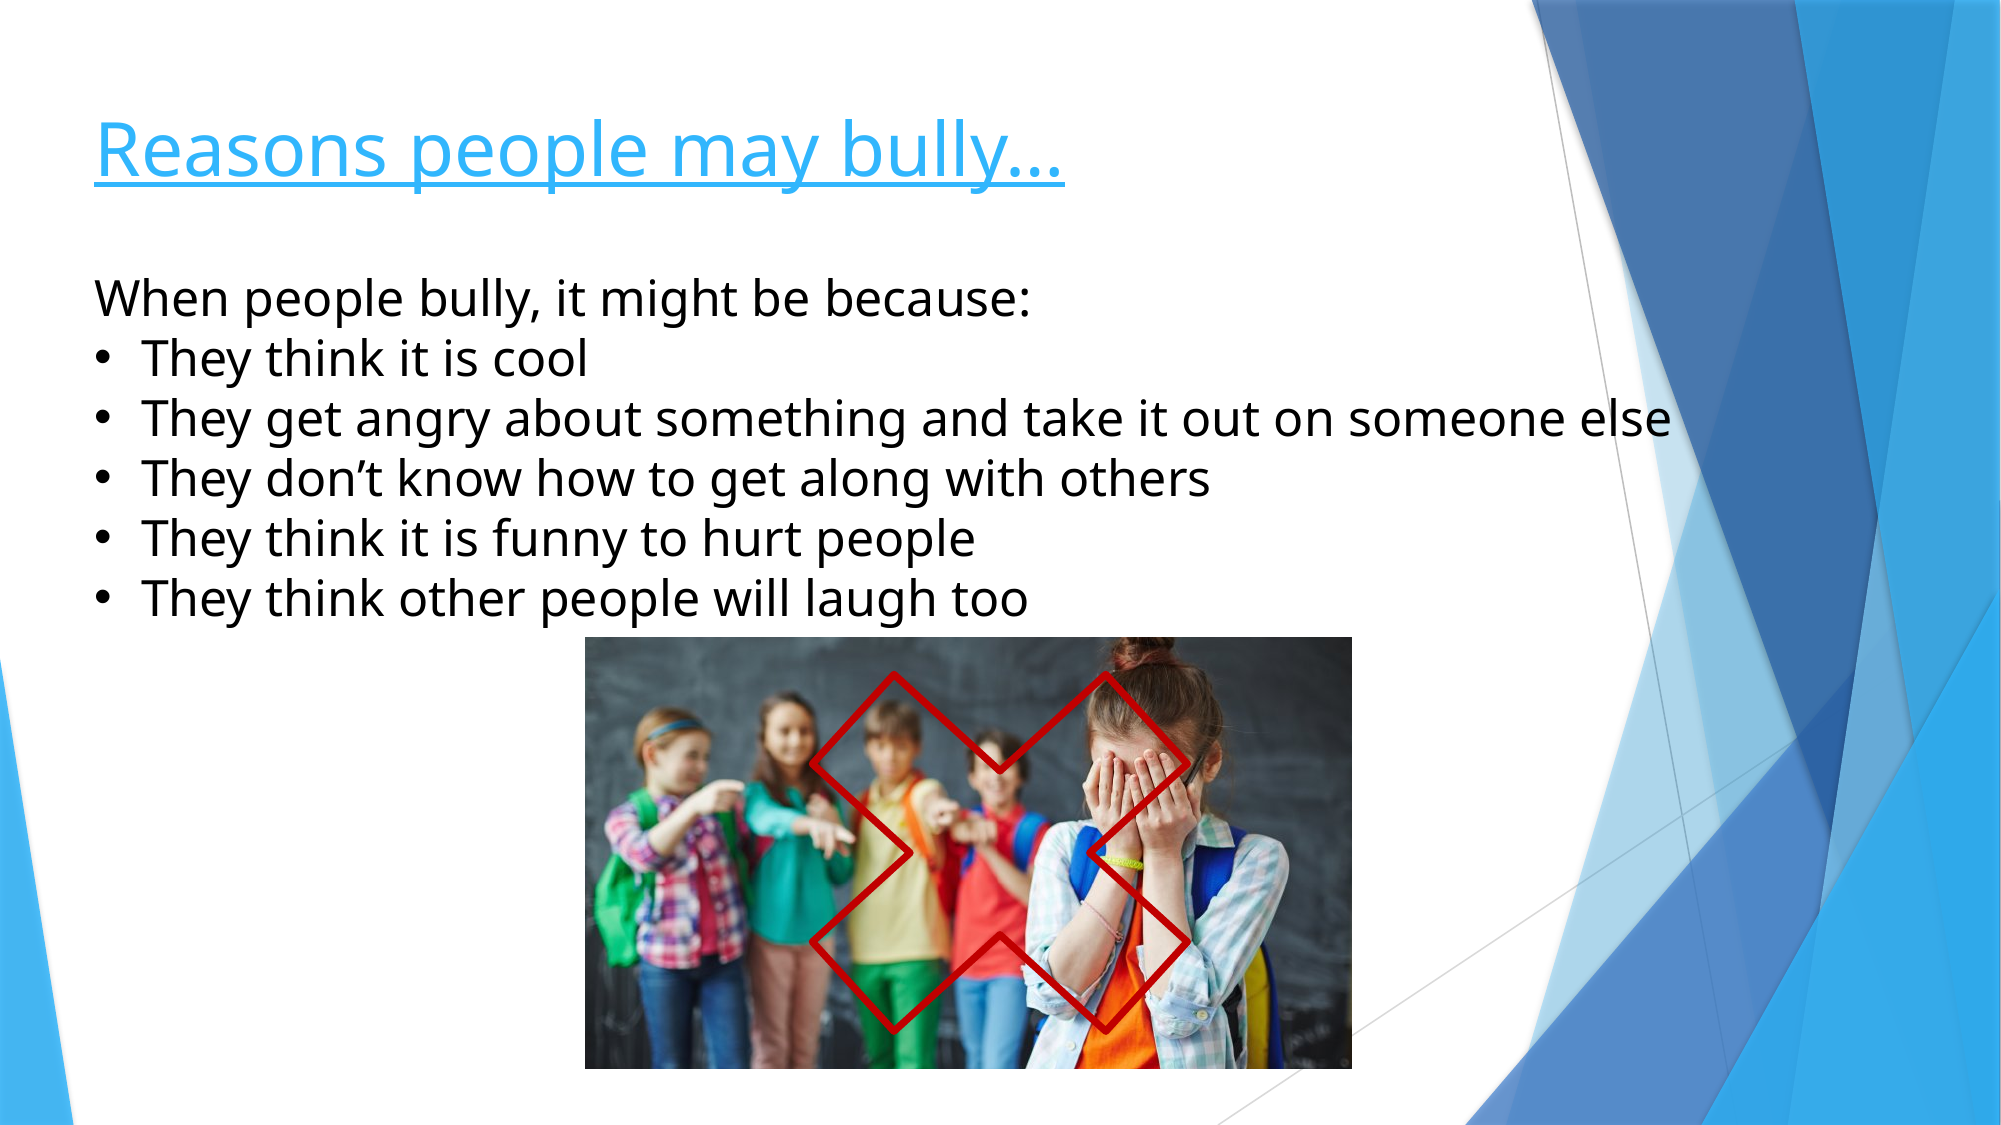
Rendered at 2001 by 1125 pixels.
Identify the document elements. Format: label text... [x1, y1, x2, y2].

title Reasons people may bully… [79, 94, 1490, 258]
text_box When people bully, it might be because: They think it is cool They get angry about something and take it out on someone else They don’t know how to get along with others They think it is funny to hurt people They think other people will laugh too [79, 258, 1757, 634]
picture [585, 636, 1353, 1070]
